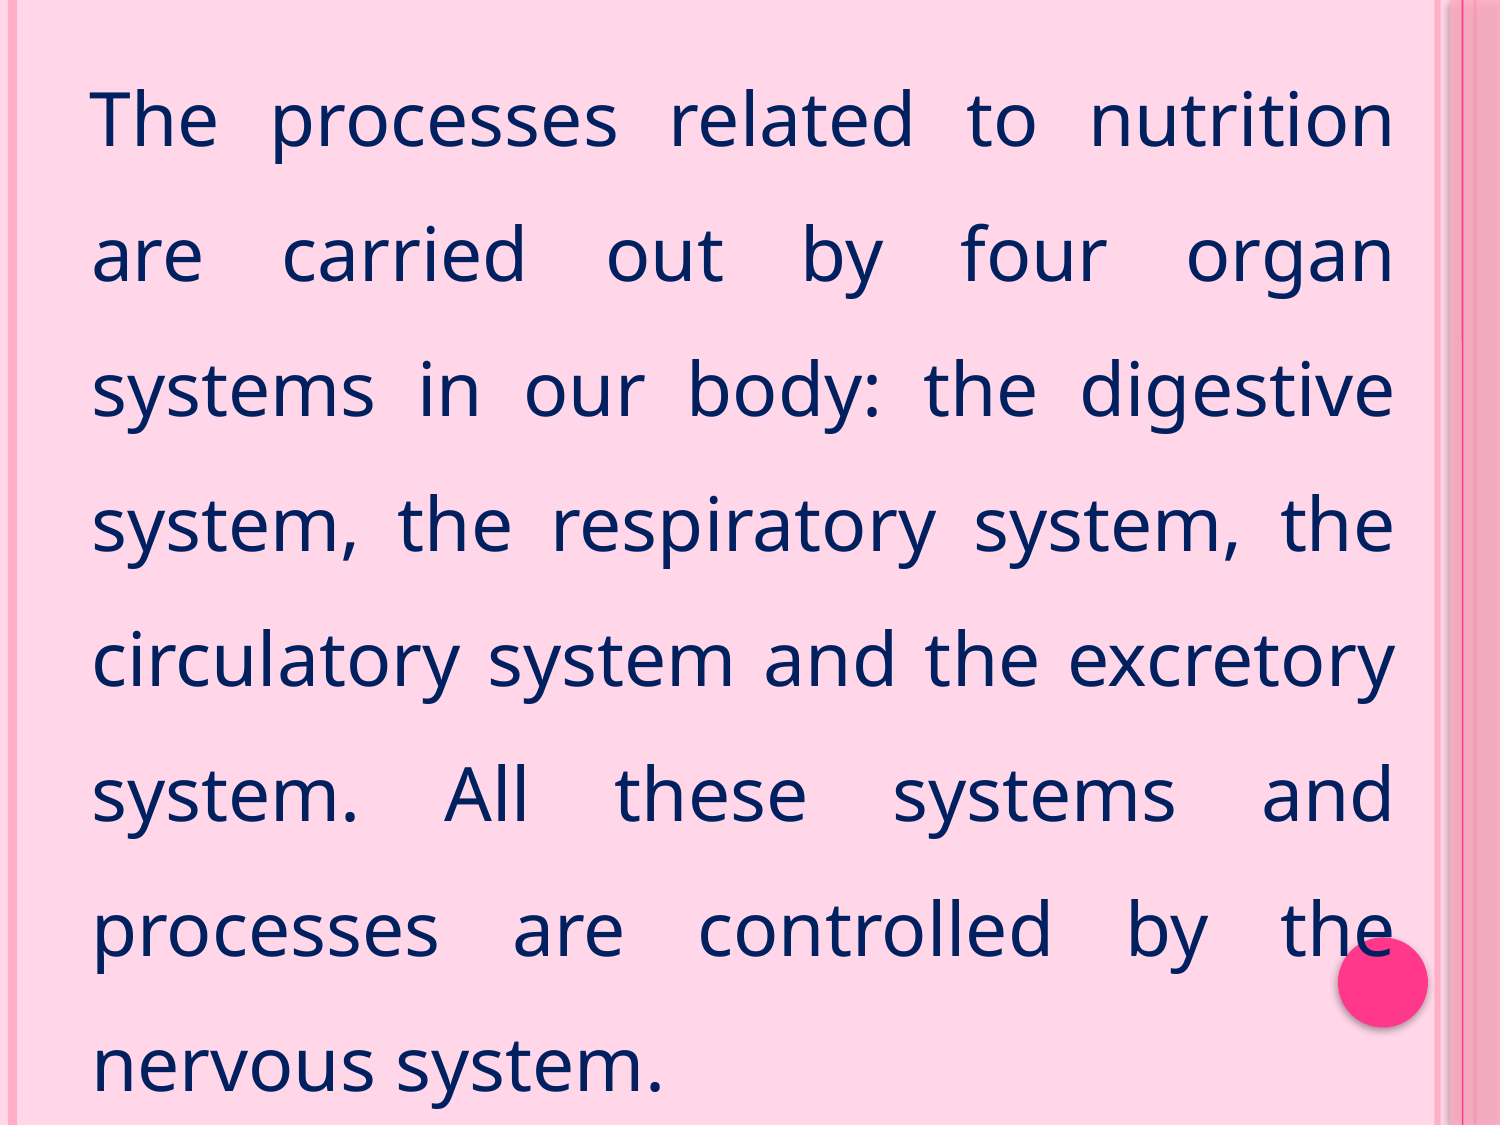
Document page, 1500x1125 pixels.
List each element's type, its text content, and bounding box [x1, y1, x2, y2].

list The processes related to nutrition are carried out by four organ systems in our body: the digestive system, the respiratory system, the circulatory system and the excretory system. All these systems and processes are controlled by the nervous system. [75, 19, 1412, 1082]
